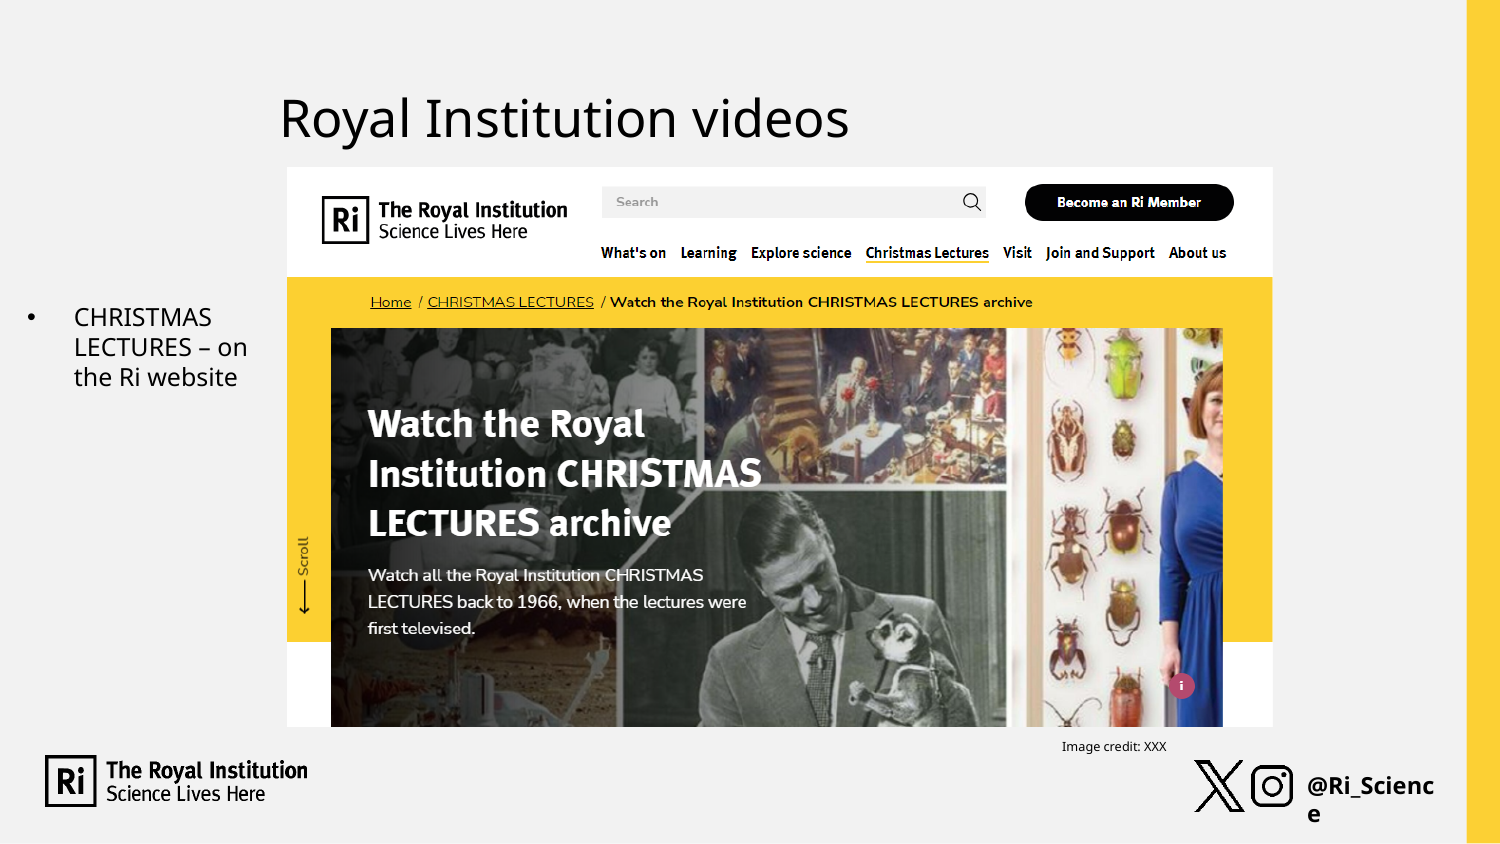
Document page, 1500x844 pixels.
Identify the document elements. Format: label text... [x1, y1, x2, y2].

picture [45, 755, 307, 807]
text_box CHRISTMAS LECTURES – on the Ri website [12, 294, 287, 400]
picture [1251, 765, 1293, 807]
picture [1194, 760, 1245, 812]
text_box Image credit: XXX [1047, 731, 1182, 762]
picture [287, 167, 1273, 727]
text_box Royal Institution videos [265, 77, 957, 155]
